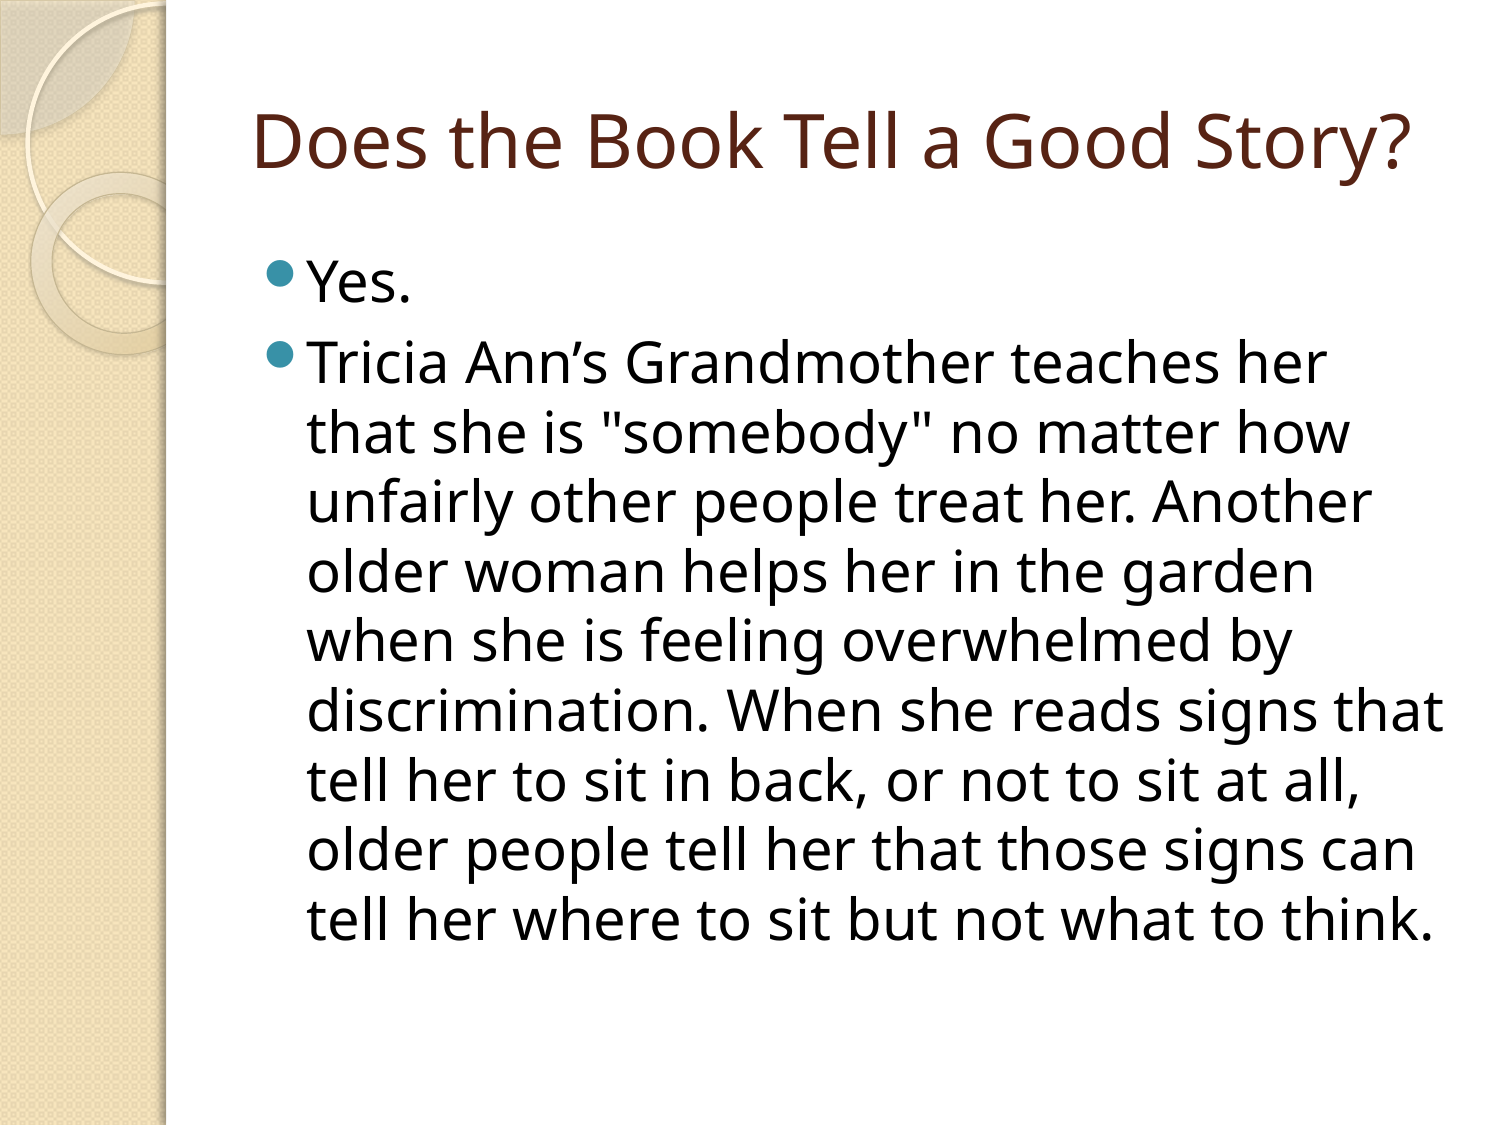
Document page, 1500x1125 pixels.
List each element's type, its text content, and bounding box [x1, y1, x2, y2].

list Yes. Tricia Ann’s Grandmother teaches her that she is "somebody" no matter how unfairly other people treat her. Another older woman helps her in the garden when she is feeling overwhelmed by discrimination. When she reads signs that tell her to sit in back, or not to sit at all, older people tell her that those signs can tell her where to sit but not what to think. [235, 237, 1466, 1025]
title Does the Book Tell a Good Story? [235, 45, 1466, 233]
